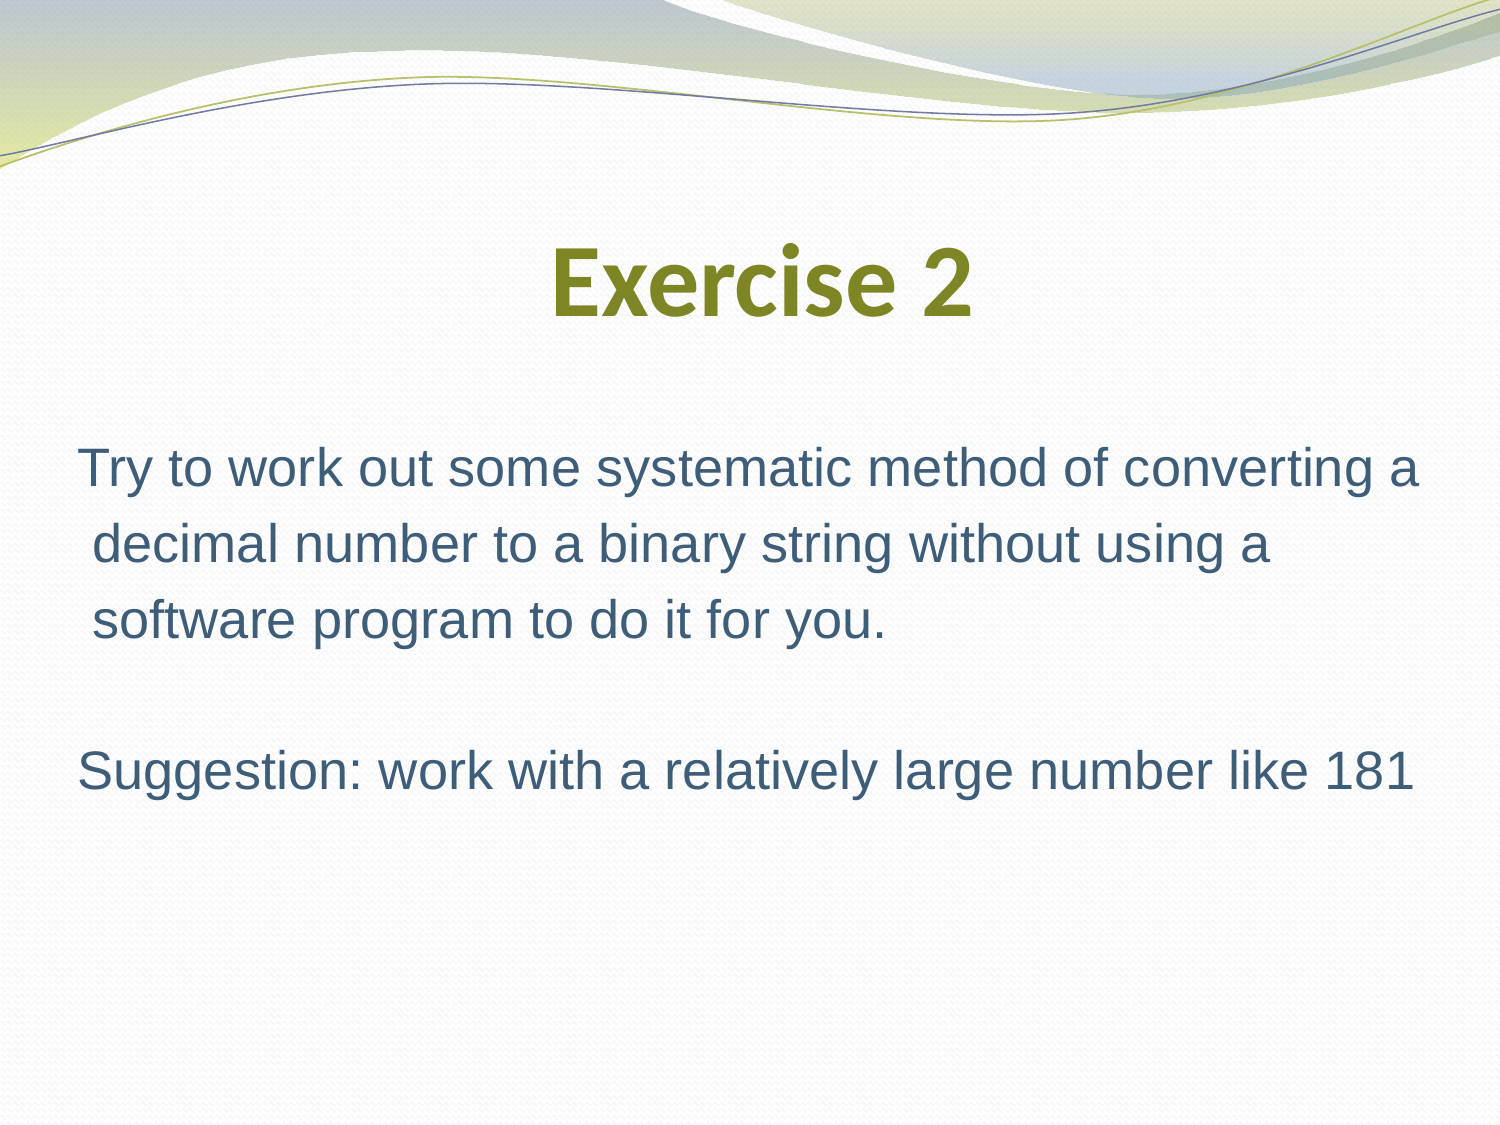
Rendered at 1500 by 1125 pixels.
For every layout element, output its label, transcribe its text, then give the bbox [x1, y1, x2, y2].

title Exercise 2 [87, 149, 1438, 338]
list Try to work out some systematic method of converting a decimal number to a binary string without using a software program to do it for you. Suggestion: work with a relatively large number like 181 [62, 425, 1450, 975]
